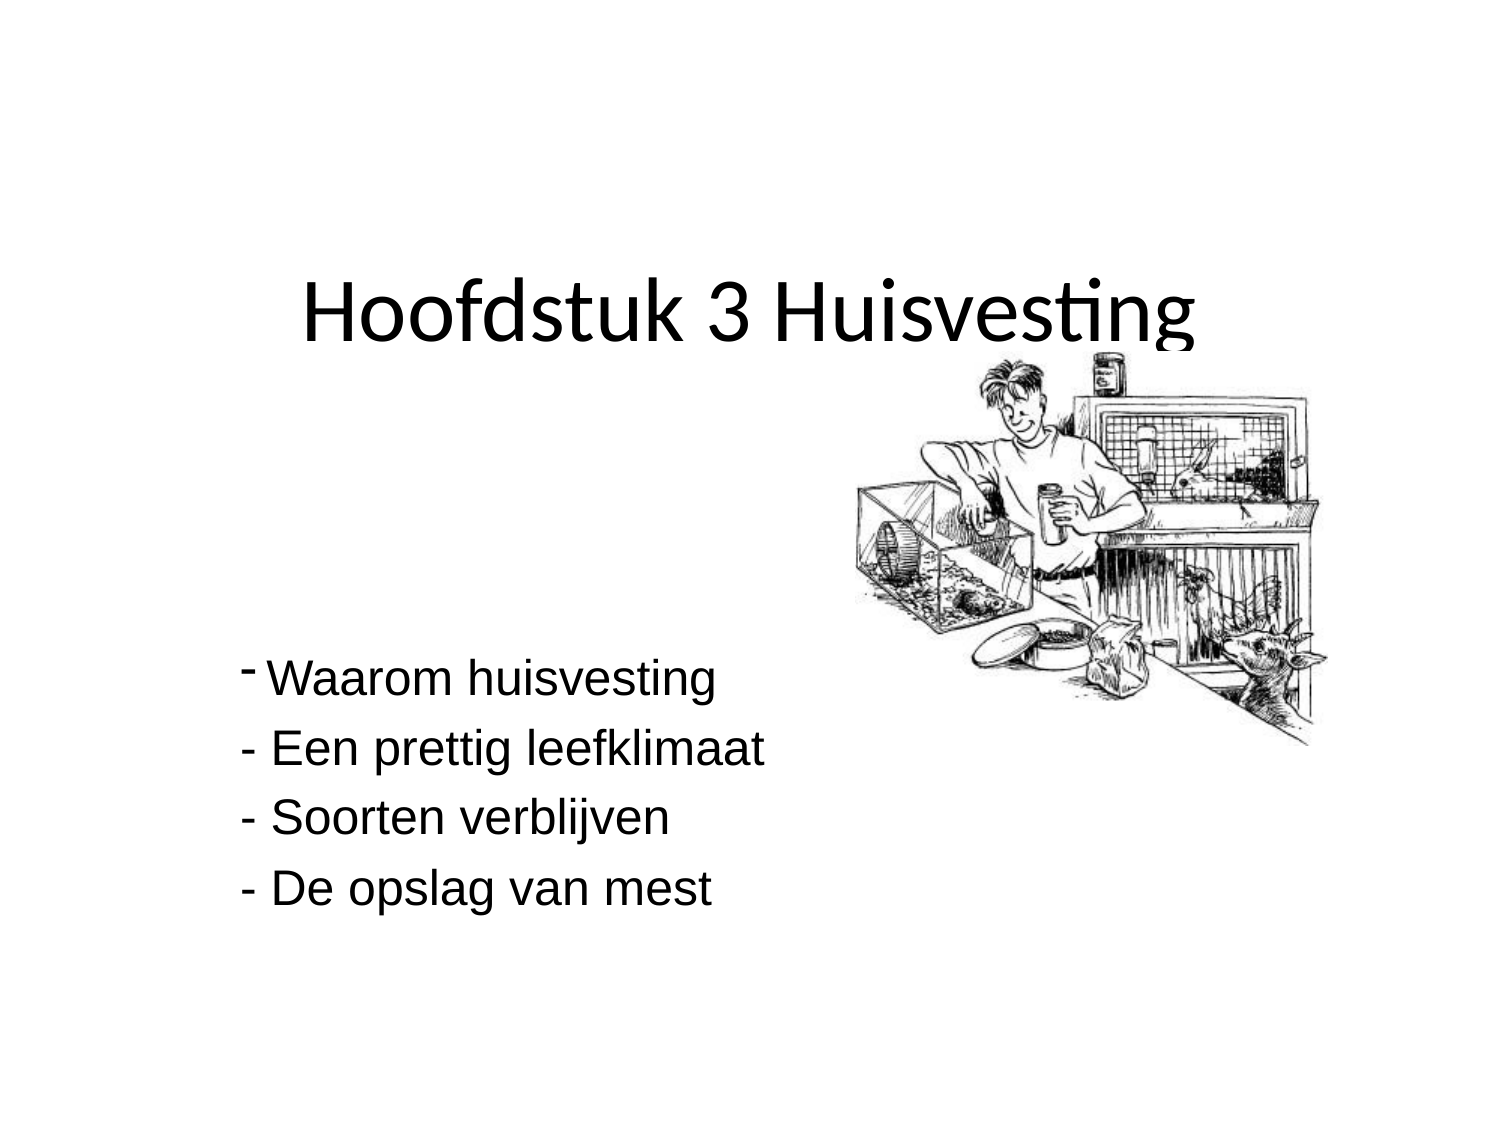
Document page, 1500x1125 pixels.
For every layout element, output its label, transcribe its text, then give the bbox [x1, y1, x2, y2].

picture [855, 351, 1328, 746]
subtitle Waarom huisvesting - Een prettig leefklimaat - Soorten verblijven - De opslag van mest [225, 637, 1275, 925]
title Hoofdstuk 3 Huisvesting [112, 152, 1388, 457]
